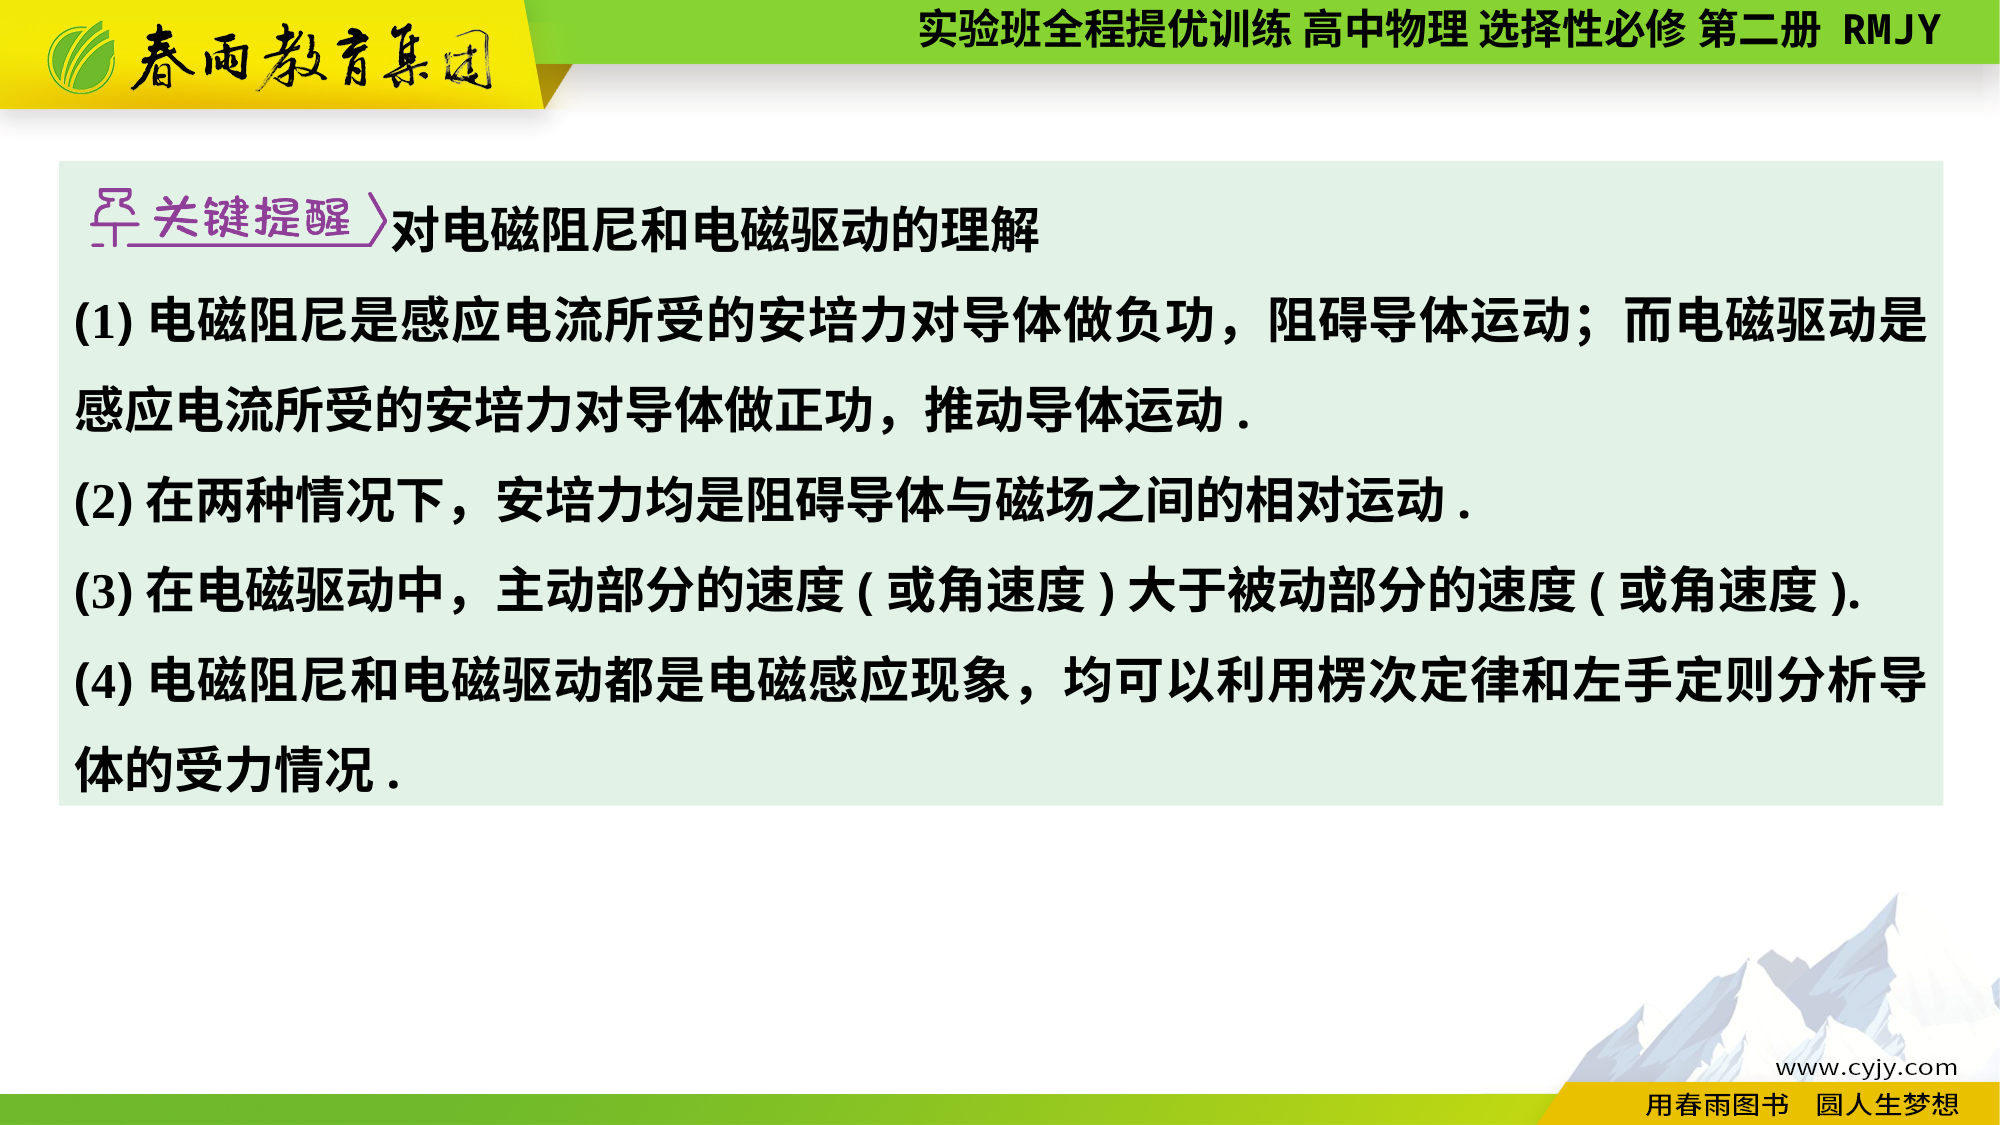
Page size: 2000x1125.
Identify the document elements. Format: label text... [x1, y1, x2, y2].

text_box 对电磁阻尼和电磁驱动的理解 (1)电磁阻尼是感应电流所受的安培力对导体做负功，阻碍导体运动；而电磁驱动是感应电流所受的安培力对导体做正功，推动导体运动. (2)在两种情况下，安培力均是阻碍导体与磁场之间的相对运动. (3)在电磁驱动中，主动部分的速度(或角速度)大于被动部分的速度(或角速度). (4)电磁阻尼和电磁驱动都是电磁感应现象，均可以利用楞次定律和左手定则分析导体的受力情况. [59, 160, 1944, 806]
picture [0, 0, 2000, 1125]
